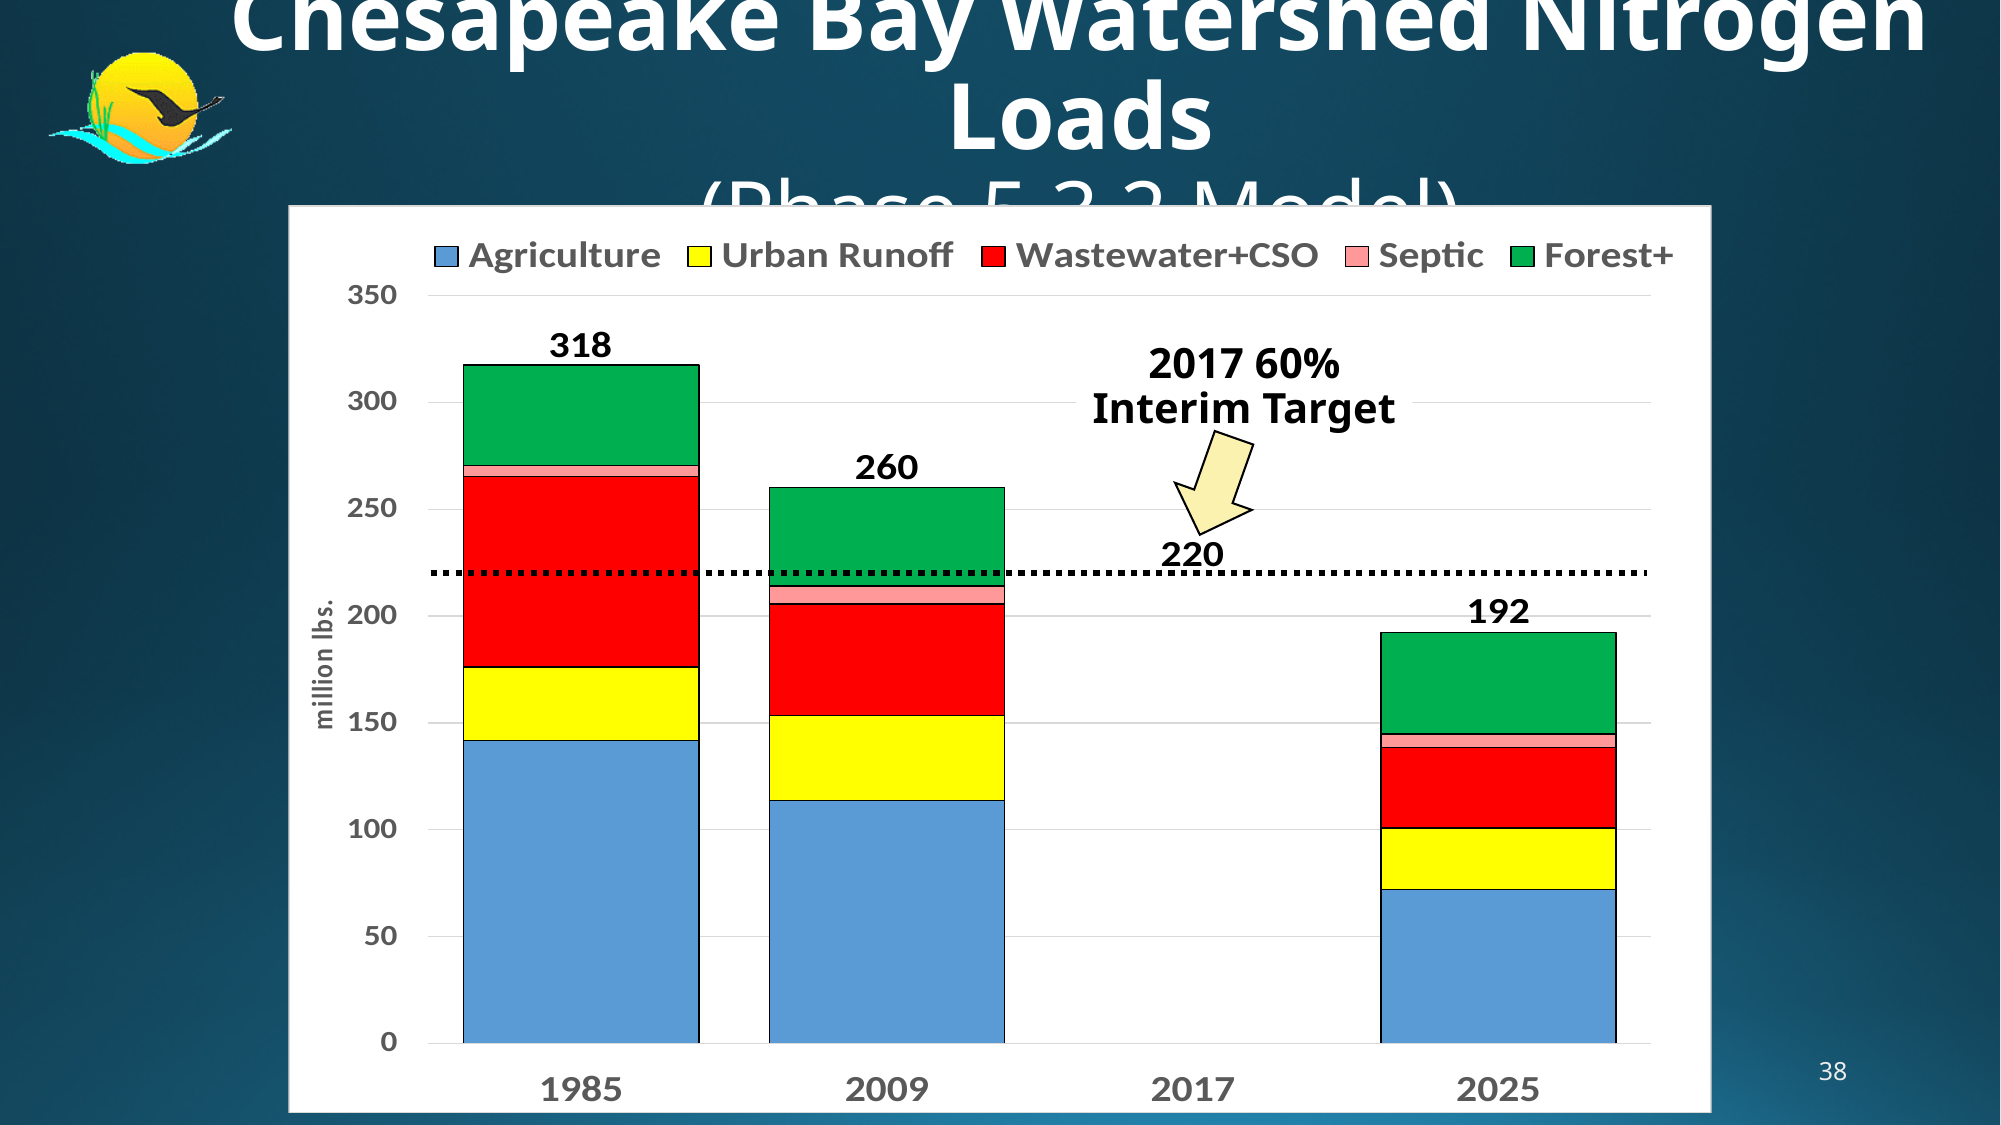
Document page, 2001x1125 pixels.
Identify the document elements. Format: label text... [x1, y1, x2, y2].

title Chesapeake Bay Watershed Nitrogen Loads (Phase 5.3.2 Model) [160, 53, 2000, 178]
slide_number 38 [1712, 1042, 1863, 1103]
picture [0, 0, 2001, 1125]
